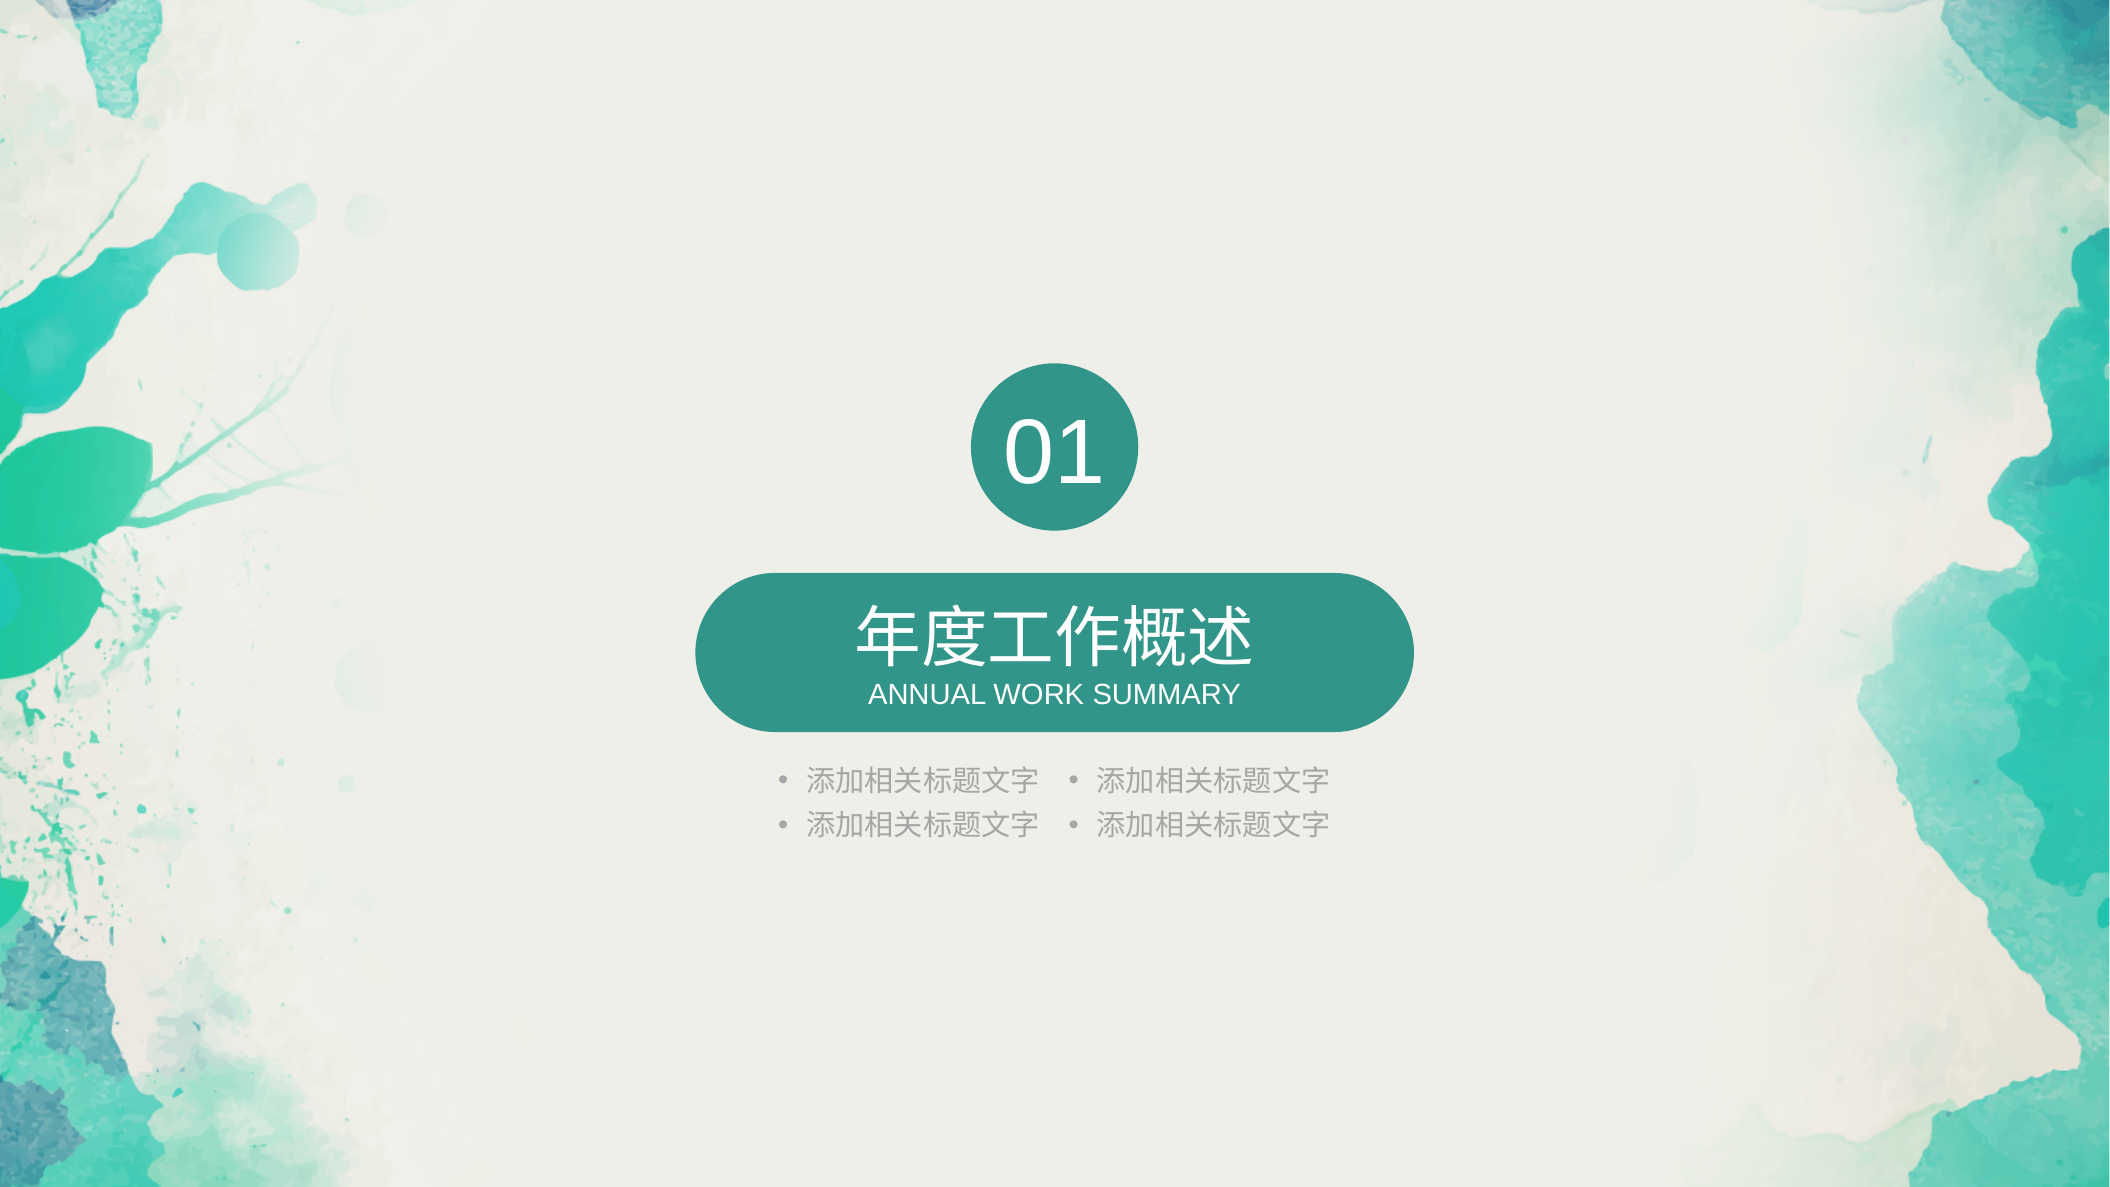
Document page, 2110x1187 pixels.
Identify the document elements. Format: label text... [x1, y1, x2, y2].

text_box 添加相关标题文字 [777, 806, 1041, 842]
text_box 添加相关标题文字 [1068, 762, 1331, 798]
text_box [694, 571, 1416, 734]
picture [0, 0, 2110, 1187]
text_box 添加相关标题文字 [777, 762, 1041, 798]
text_box 添加相关标题文字 [1068, 806, 1331, 842]
text_box 01 [969, 362, 1140, 532]
